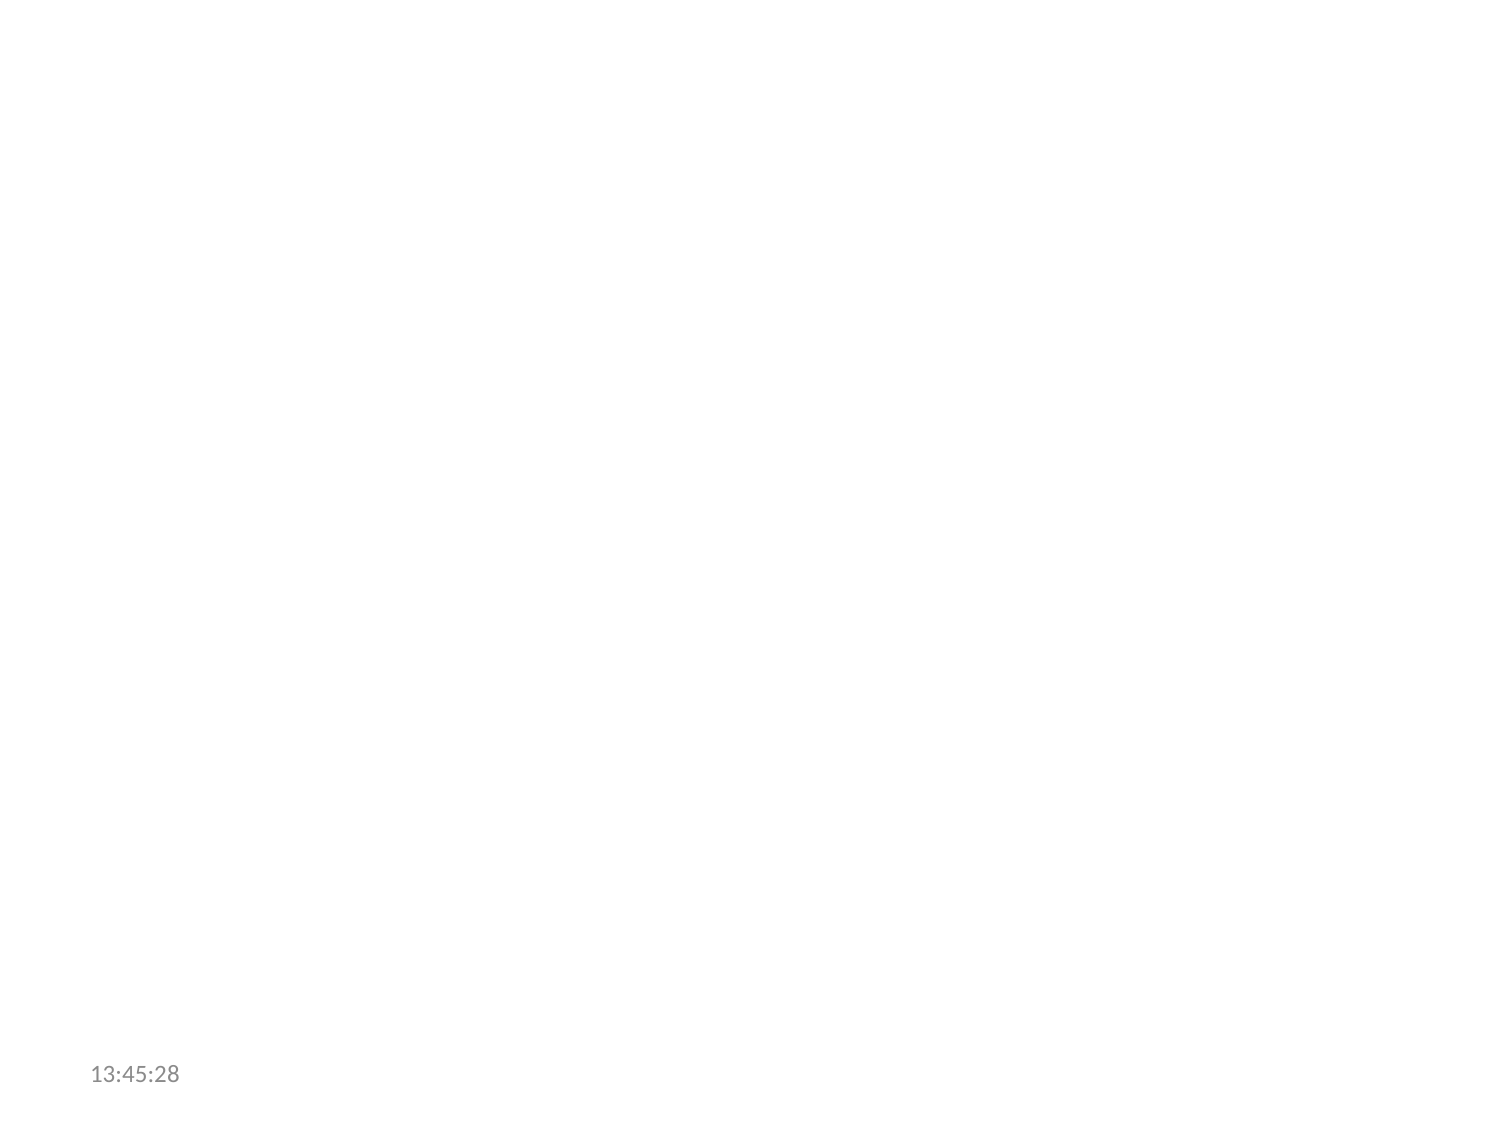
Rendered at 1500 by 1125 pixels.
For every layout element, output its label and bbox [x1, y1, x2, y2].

slide_number [75, 1042, 425, 1103]
